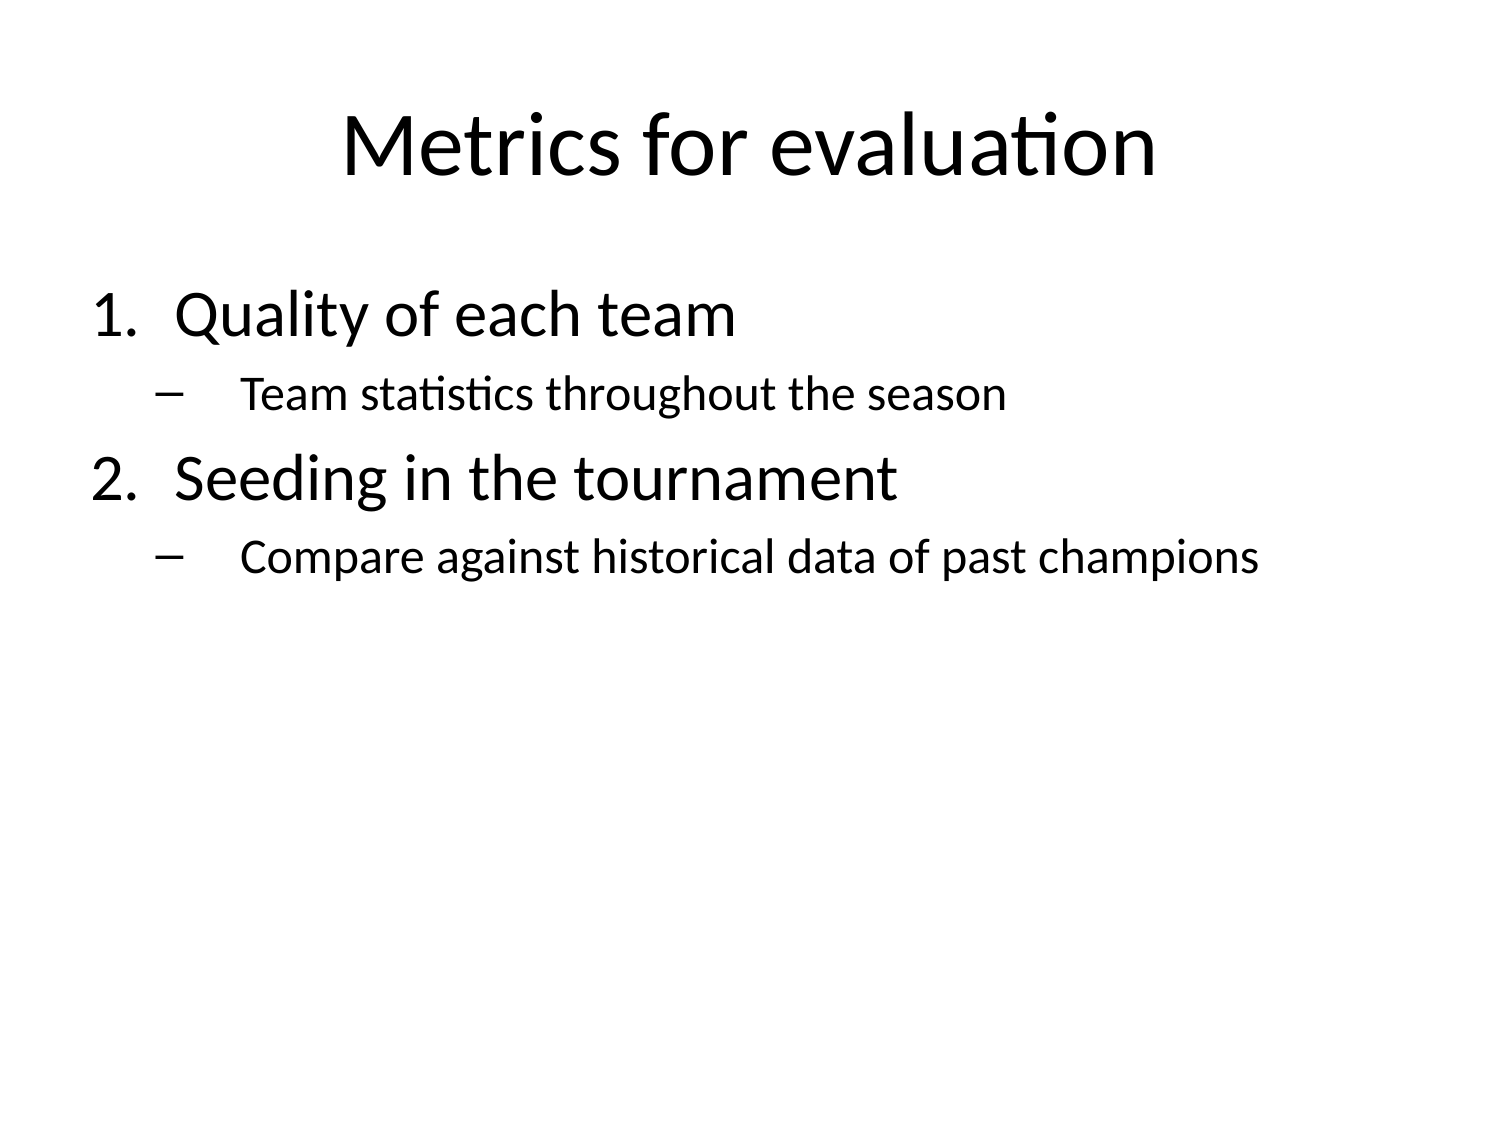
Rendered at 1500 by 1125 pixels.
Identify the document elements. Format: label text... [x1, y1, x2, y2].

list Quality of each team Team statistics throughout the season Seeding in the tournament Compare against historical data of past champions [75, 262, 1425, 1005]
title Metrics for evaluation [75, 45, 1425, 233]
